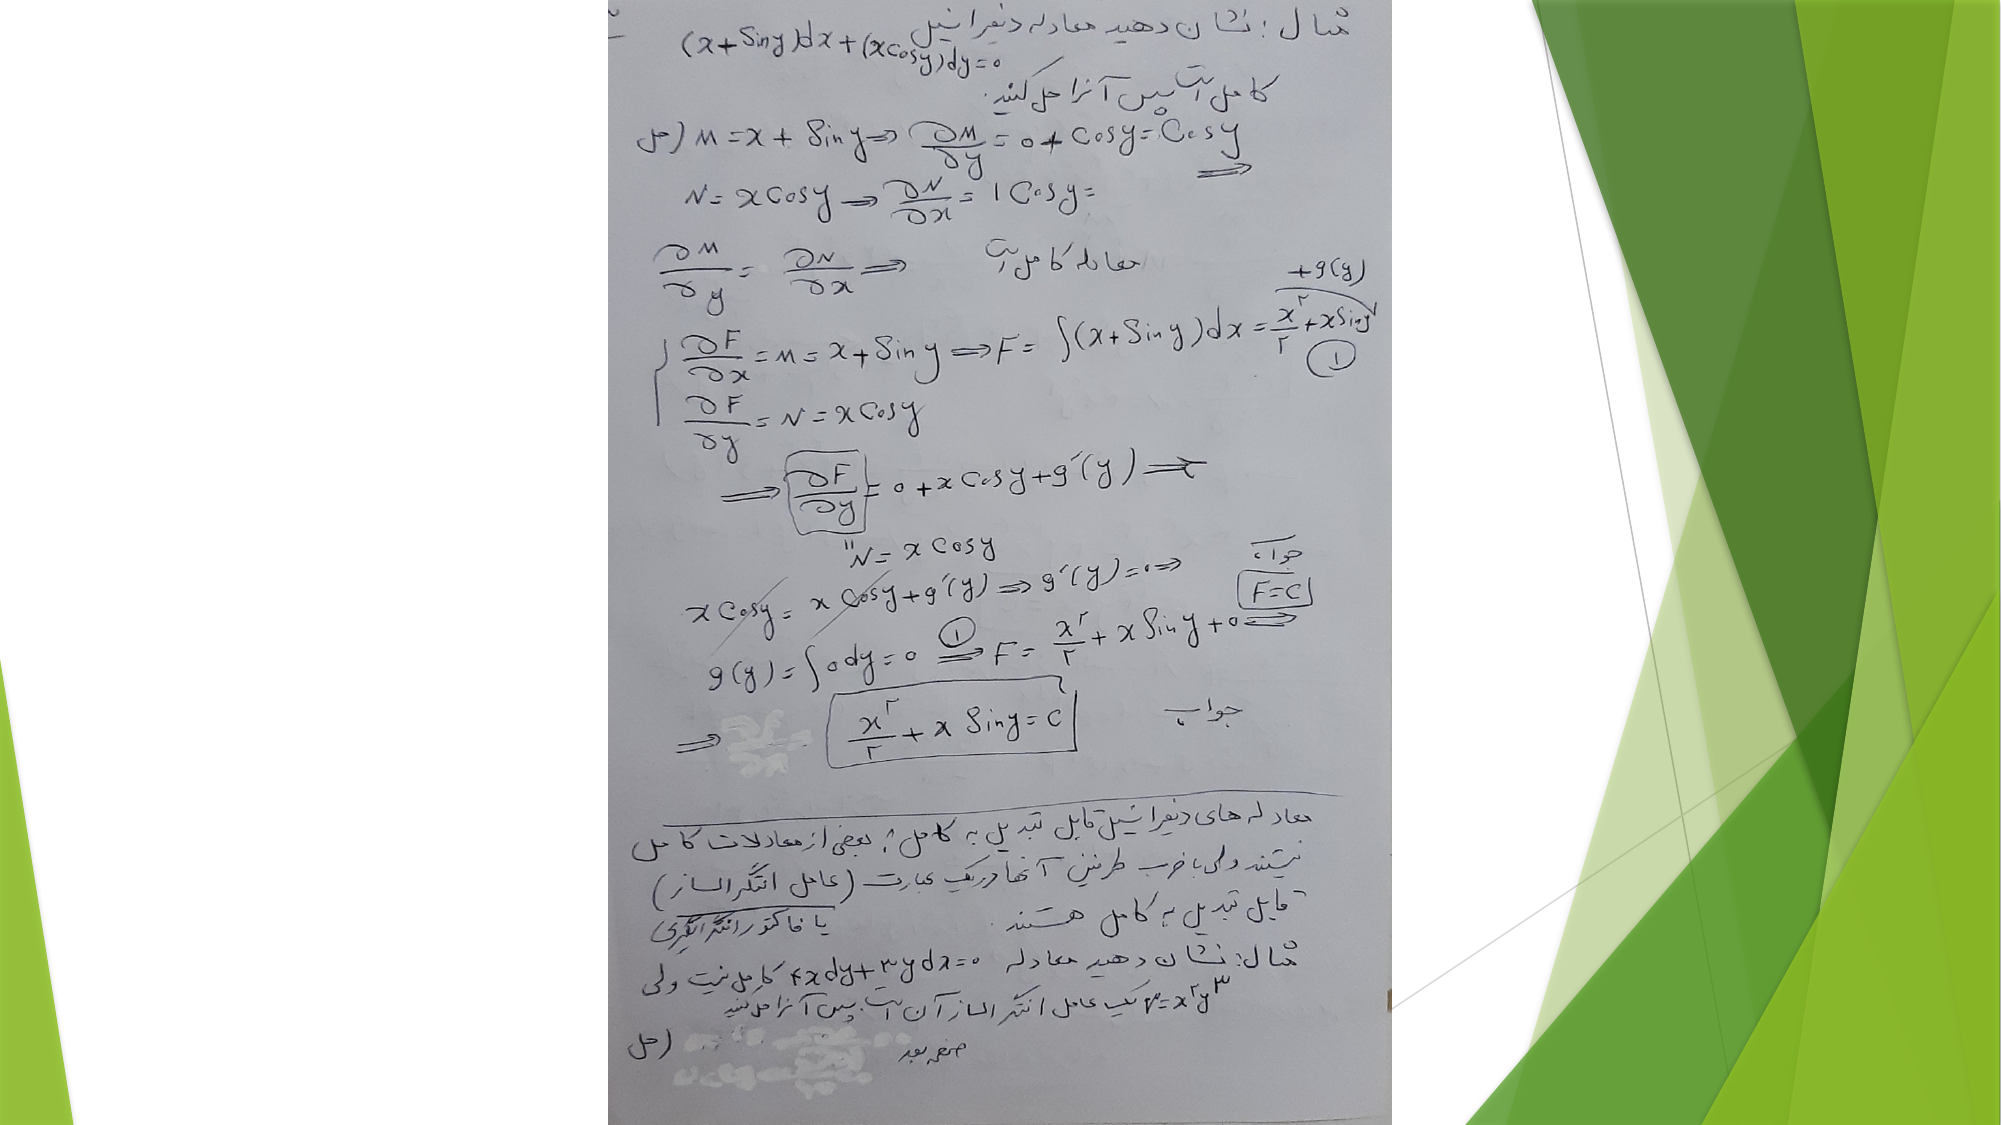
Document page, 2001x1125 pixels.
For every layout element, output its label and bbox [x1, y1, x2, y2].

picture [607, 0, 1393, 1125]
